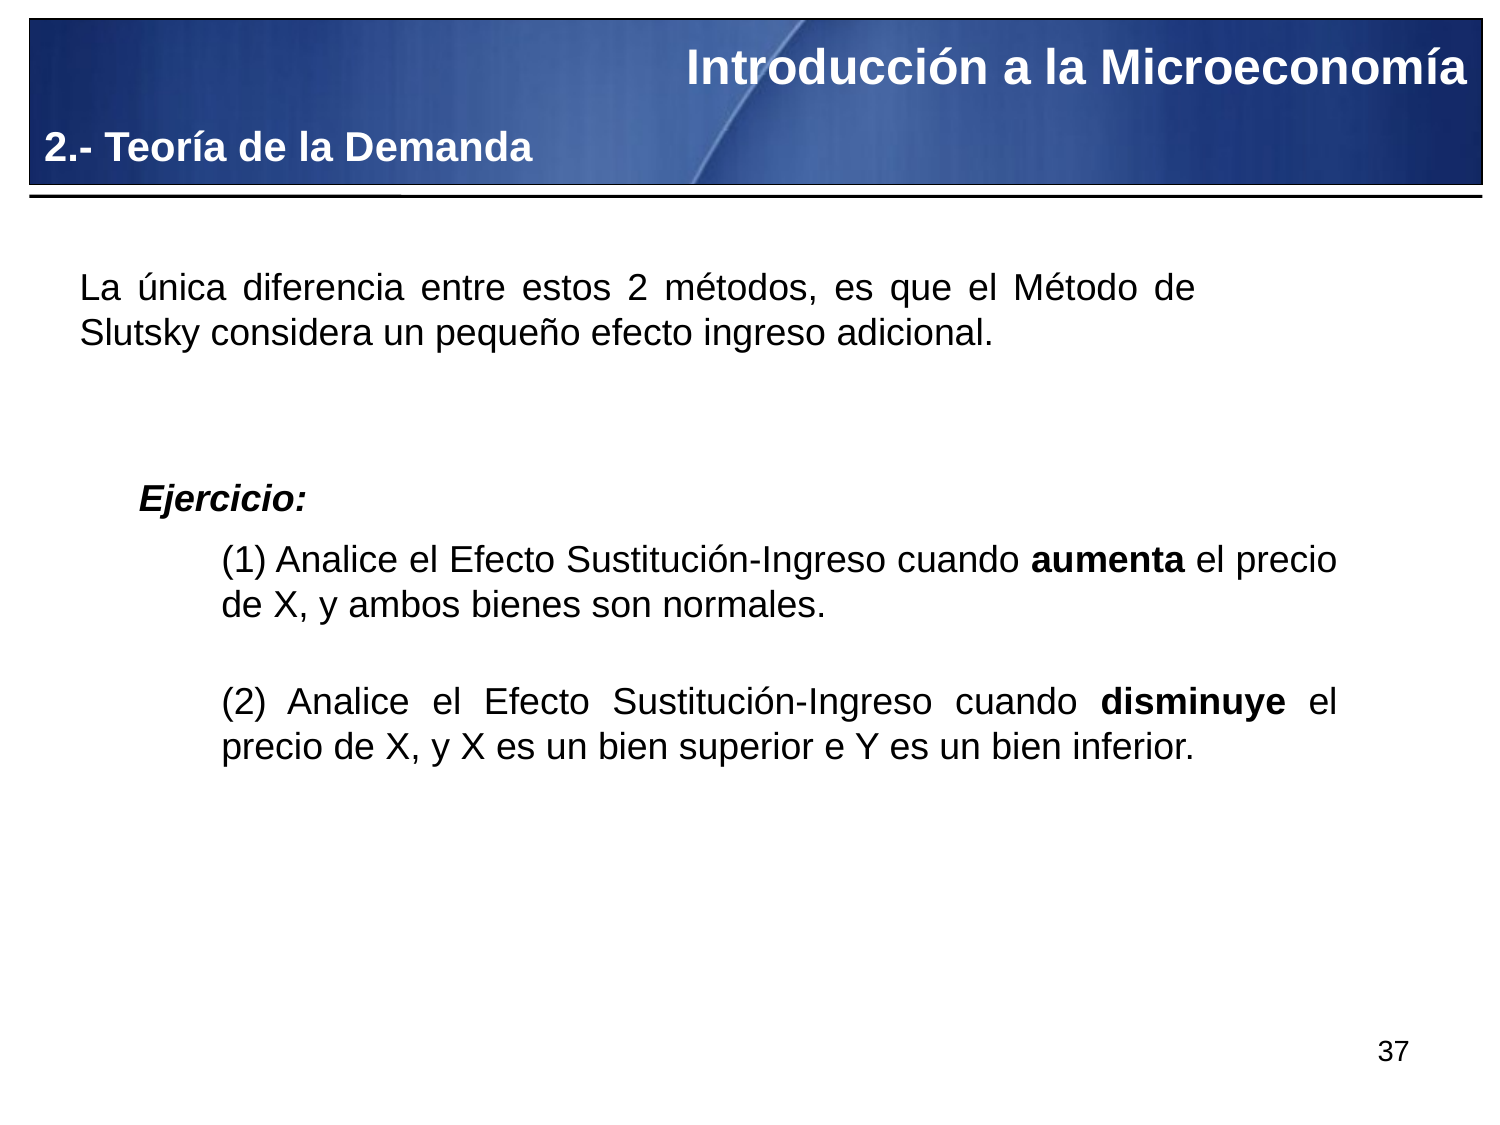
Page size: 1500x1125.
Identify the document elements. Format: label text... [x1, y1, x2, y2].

text_box Ejercicio: [123, 466, 337, 527]
text_box (2) Analice el Efecto Sustitución-Ingreso cuando disminuye el precio de X, y X es un bien superior e Y es un bien inferior. [206, 669, 1353, 775]
slide_number 37 [1074, 1024, 1426, 1103]
text_box (1) Analice el Efecto Sustitución-Ingreso cuando aumenta el precio de X, y ambos bienes son normales. [206, 528, 1353, 633]
text_box 2.- Teoría de la Demanda [29, 112, 585, 178]
text_box [29, 19, 1483, 185]
text_box Introducción a la Microeconomía [608, 26, 1483, 102]
text_box La única diferencia entre estos 2 métodos, es que el Método de Slutsky considera un pequeño efecto ingreso adicional. [64, 255, 1211, 361]
